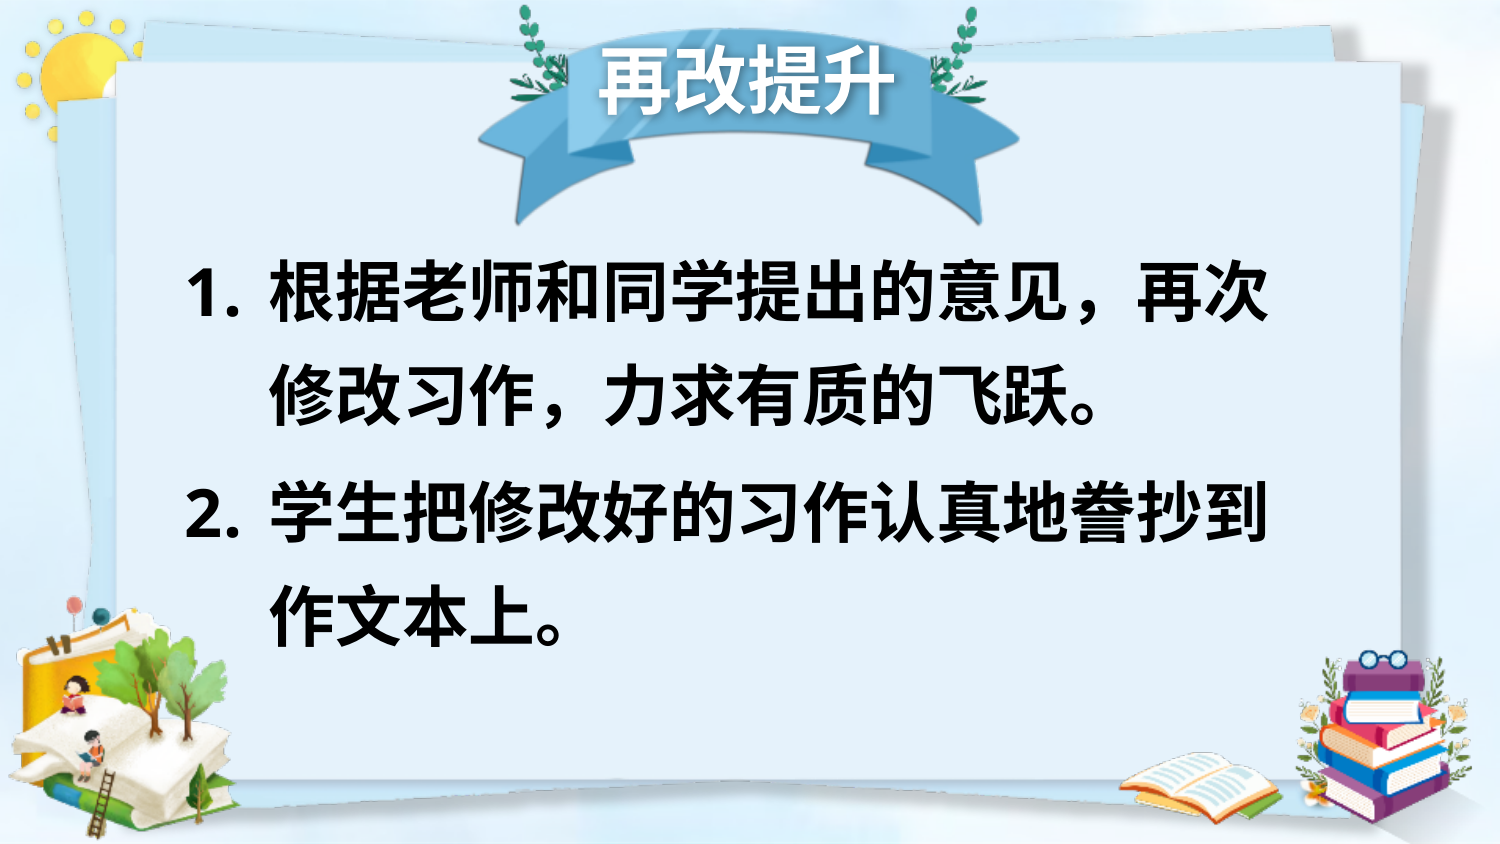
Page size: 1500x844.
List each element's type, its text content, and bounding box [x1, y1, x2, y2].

text_box 再改提升 [582, 25, 918, 131]
text_box 根据老师和同学提出的意见，再次修改习作，力求有质的飞跃。 学生把修改好的习作认真地誊抄到作文本上。 [169, 218, 1331, 662]
picture [0, 0, 1500, 844]
